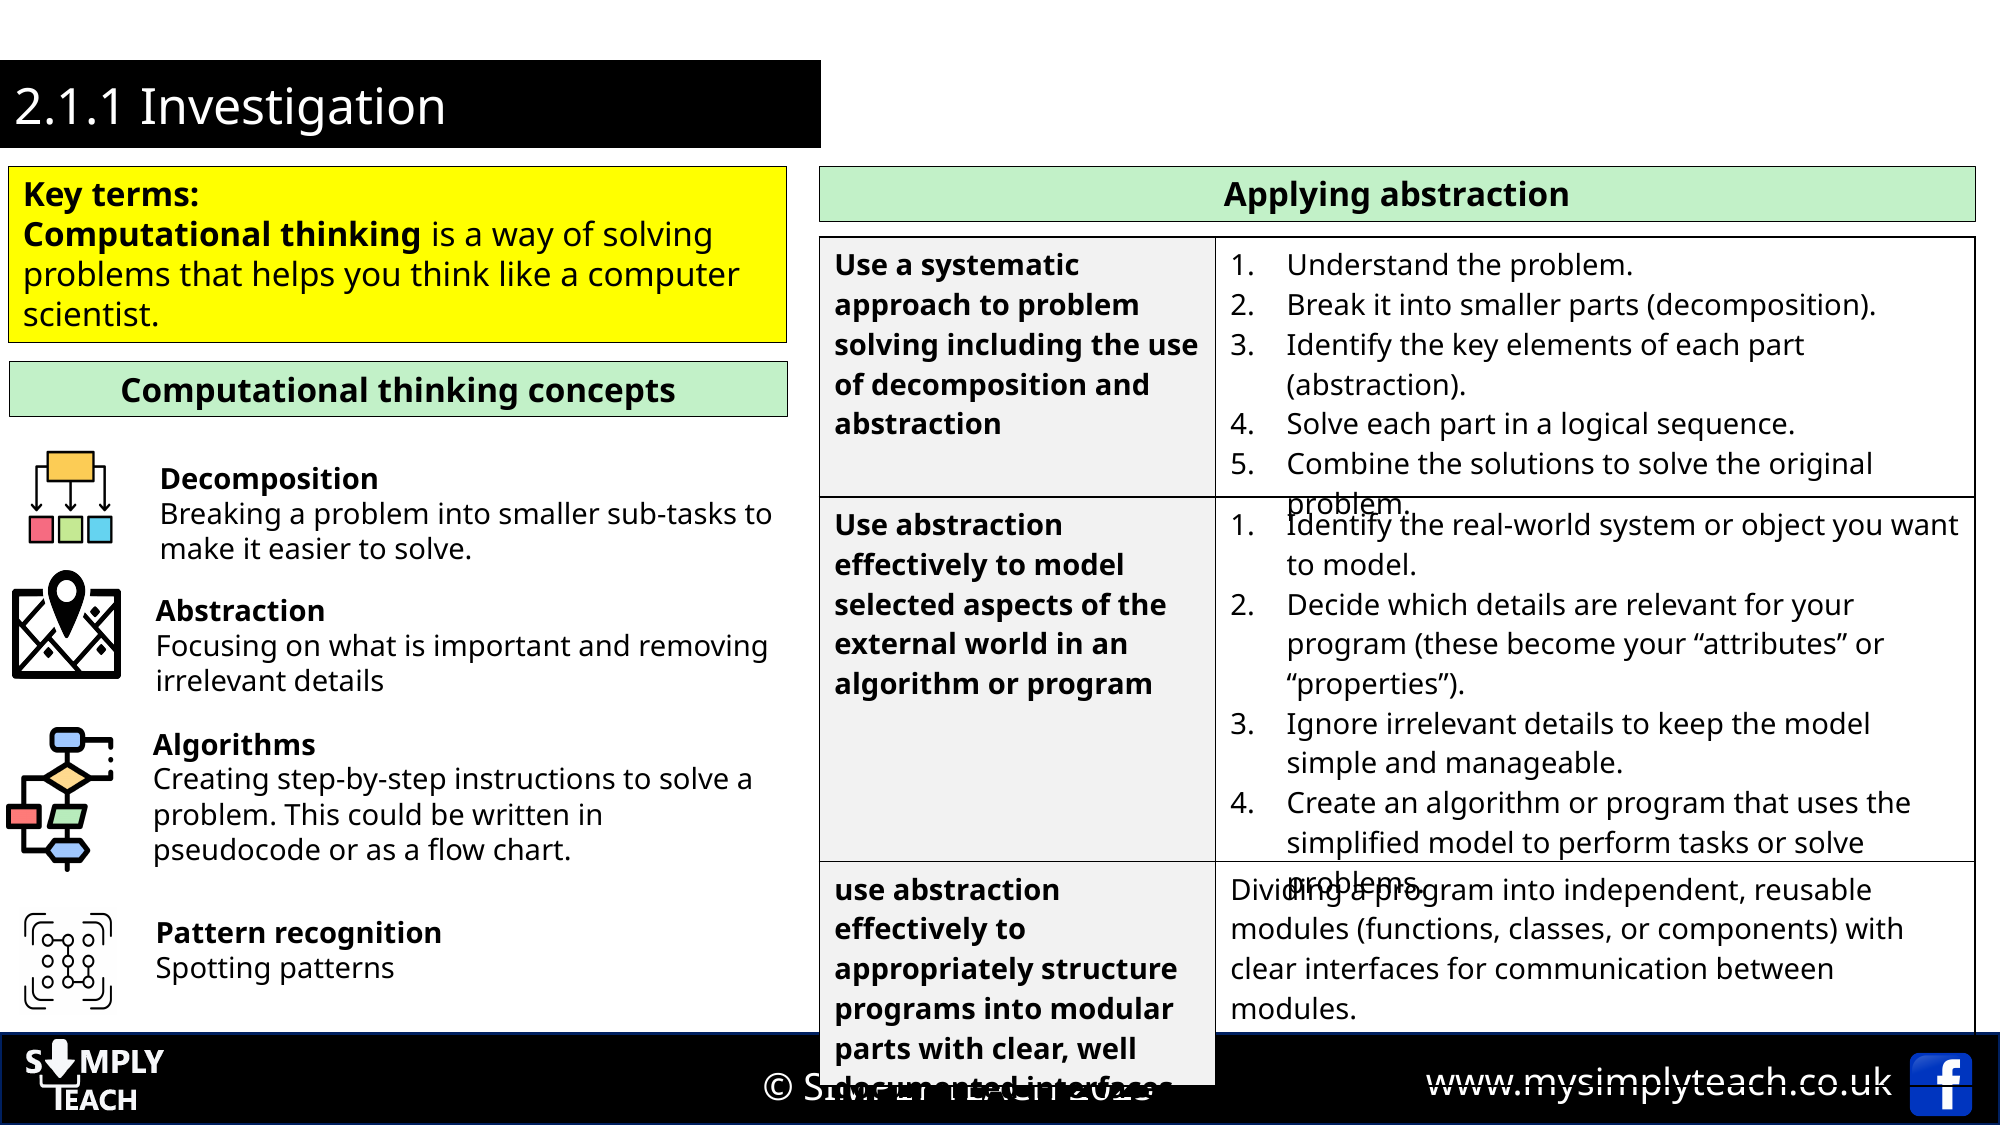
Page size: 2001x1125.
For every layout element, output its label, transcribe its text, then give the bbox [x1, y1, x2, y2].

table_header Use a systematic approach to problem solving including the use of decomposition and abstraction [820, 238, 1215, 496]
picture [27, 449, 114, 545]
text_box 2.1.1 Investigation [0, 60, 821, 148]
table_header Understand the problem. Break it into smaller parts (decomposition). Identify the key elements of each part (abstraction). Solve each part in a logical sequence. Combine the solutions to solve the original problem. [1216, 238, 1974, 496]
picture [11, 570, 122, 679]
picture [0, 727, 126, 873]
picture [18, 906, 117, 1015]
text_box © SIMPLY TEACH 2025 [621, 1055, 1296, 1115]
text_box Algorithms Creating step-by-step instructions to solve a problem. This could be written in pseudocode or as a flow chart. [138, 718, 787, 874]
table_cell use abstraction effectively to appropriately structure programs into modular parts with clear, well documented interfaces [820, 862, 1215, 1085]
table_cell Dividing a program into independent, reusable modules (functions, classes, or components) with clear interfaces for communication between modules. [1216, 862, 1974, 1085]
text_box Abstraction Focusing on what is important and removing irrelevant details [140, 584, 819, 705]
text_box Computational thinking concepts [9, 361, 788, 416]
text_box Pattern recognition Spotting patterns [140, 907, 790, 992]
text_box Applying abstraction [819, 166, 1975, 221]
picture [14, 1032, 182, 1122]
picture [1906, 1049, 1976, 1119]
text_box www.mysimplyteach.co.uk [1411, 1087, 1906, 1111]
table_cell Use abstraction effectively to model selected aspects of the external world in an algorithm or program [820, 498, 1215, 861]
table_cell Identify the real-world system or object you want to model. Decide which details are relevant for your program (these become your “attributes” or “properties”). Ignore irrelevant details to keep the model simple and manageable. Create an algorithm or program that uses the simplified model to perform tasks or solve problems. [1216, 498, 1974, 861]
text_box Decomposition Breaking a problem into smaller sub-tasks to make it easier to solve. [144, 453, 819, 573]
text_box Key terms: Computational thinking is a way of solving problems that helps you think like a computer scientist. [7, 165, 788, 344]
text_box [0, 1032, 2000, 1125]
